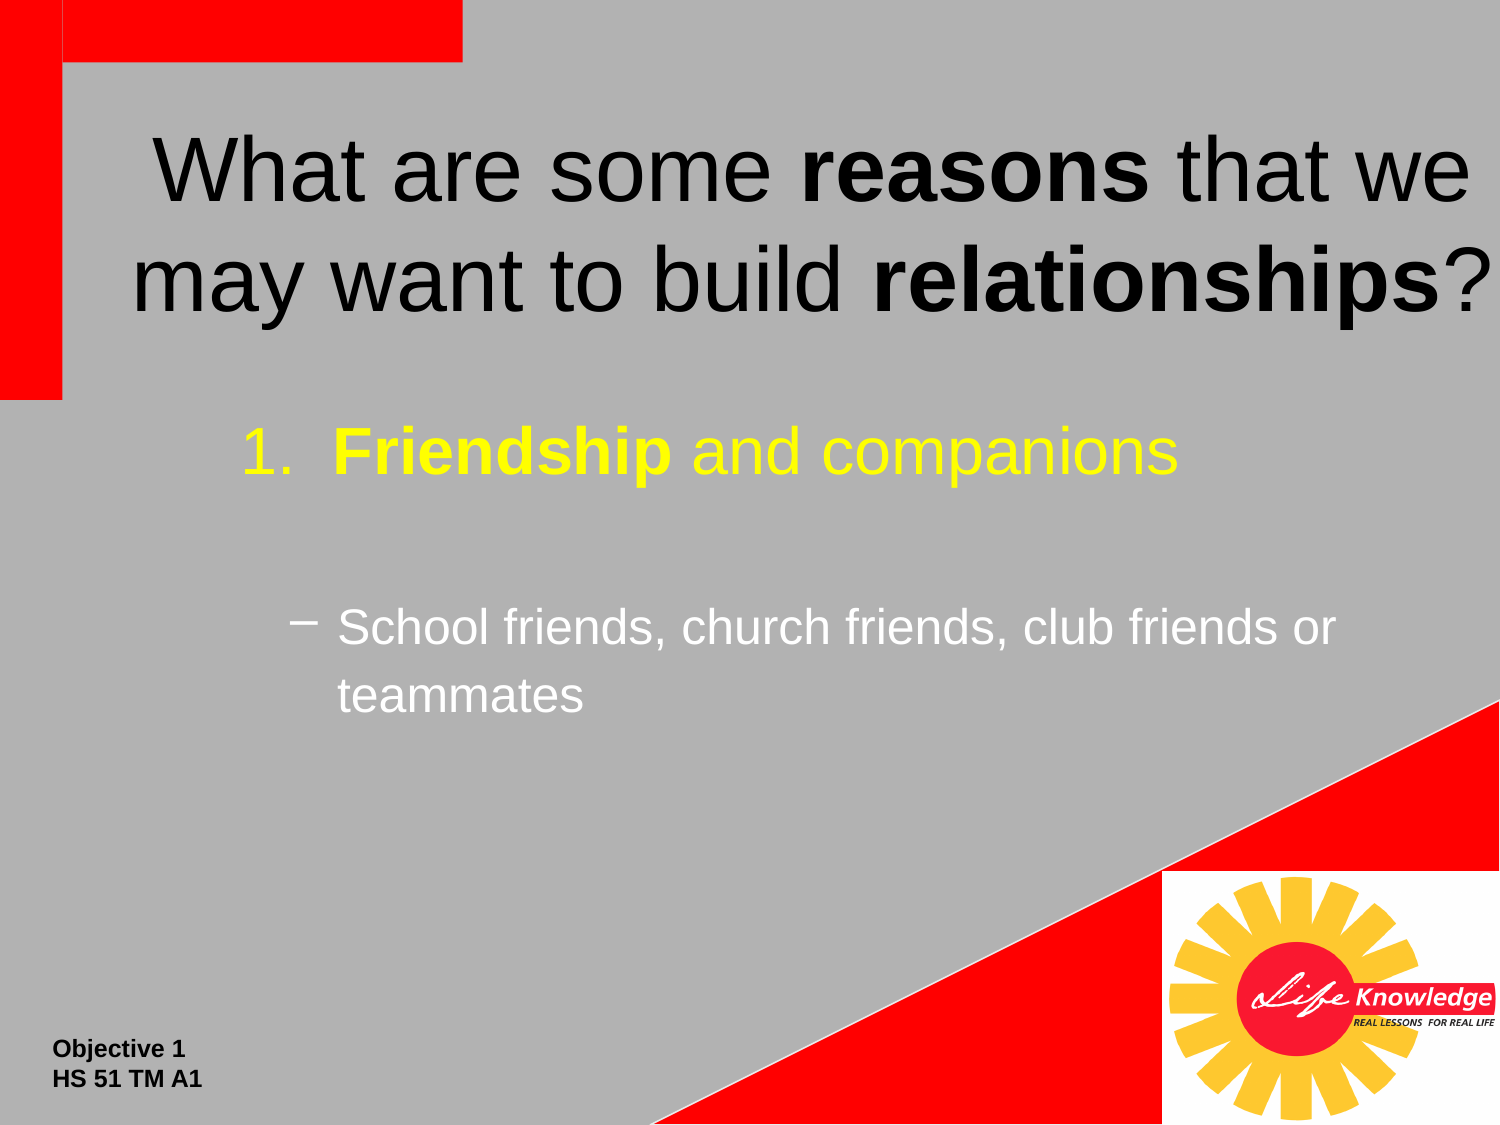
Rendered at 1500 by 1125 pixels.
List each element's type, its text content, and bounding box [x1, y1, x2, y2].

text_box Objective 1 HS 51 TM A1 [37, 1024, 227, 1100]
text_box 1. Friendship and companions [225, 399, 1388, 500]
title What are some reasons that we may want to build relationships? [112, 87, 1500, 338]
text_box School friends, church friends, club friends or teammates [200, 487, 1375, 850]
picture [1162, 871, 1500, 1125]
